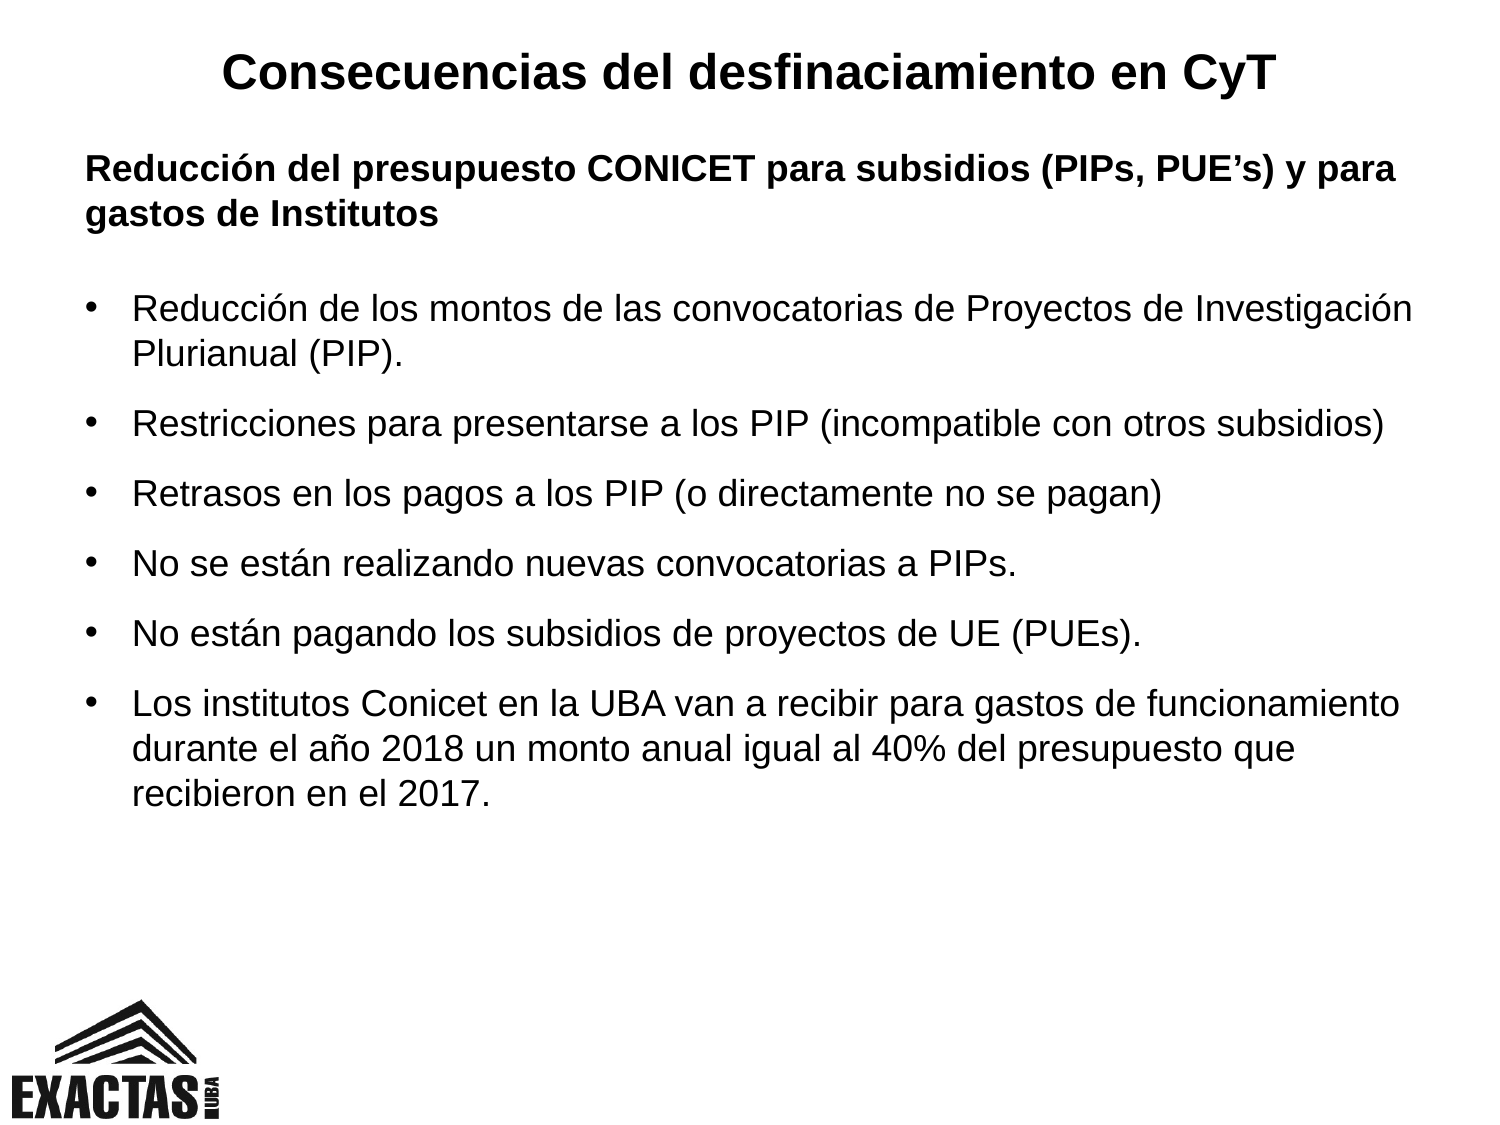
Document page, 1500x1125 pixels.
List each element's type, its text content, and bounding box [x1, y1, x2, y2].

text_box Consecuencias del desfinaciamiento en CyT [0, 32, 1500, 107]
text_box Reducción del presupuesto CONICET para subsidios (PIPs, PUE’s) y para gastos de Institutos Reducción de los montos de las convocatorias de Proyectos de Investigación Plurianual (PIP). Restricciones para presentarse a los PIP (incompatible con otros subsidios) Retrasos en los pagos a los PIP (o directamente no se pagan) No se están realizando nuevas convocatorias a PIPs. No están pagando los subsidios de proyectos de UE (PUEs). Los institutos Conicet en la UBA van a recibir para gastos de funcionamiento durante el año 2018 un monto anual igual al 40% del presupuesto que recibieron en el 2017. [70, 136, 1429, 822]
picture [12, 999, 219, 1119]
